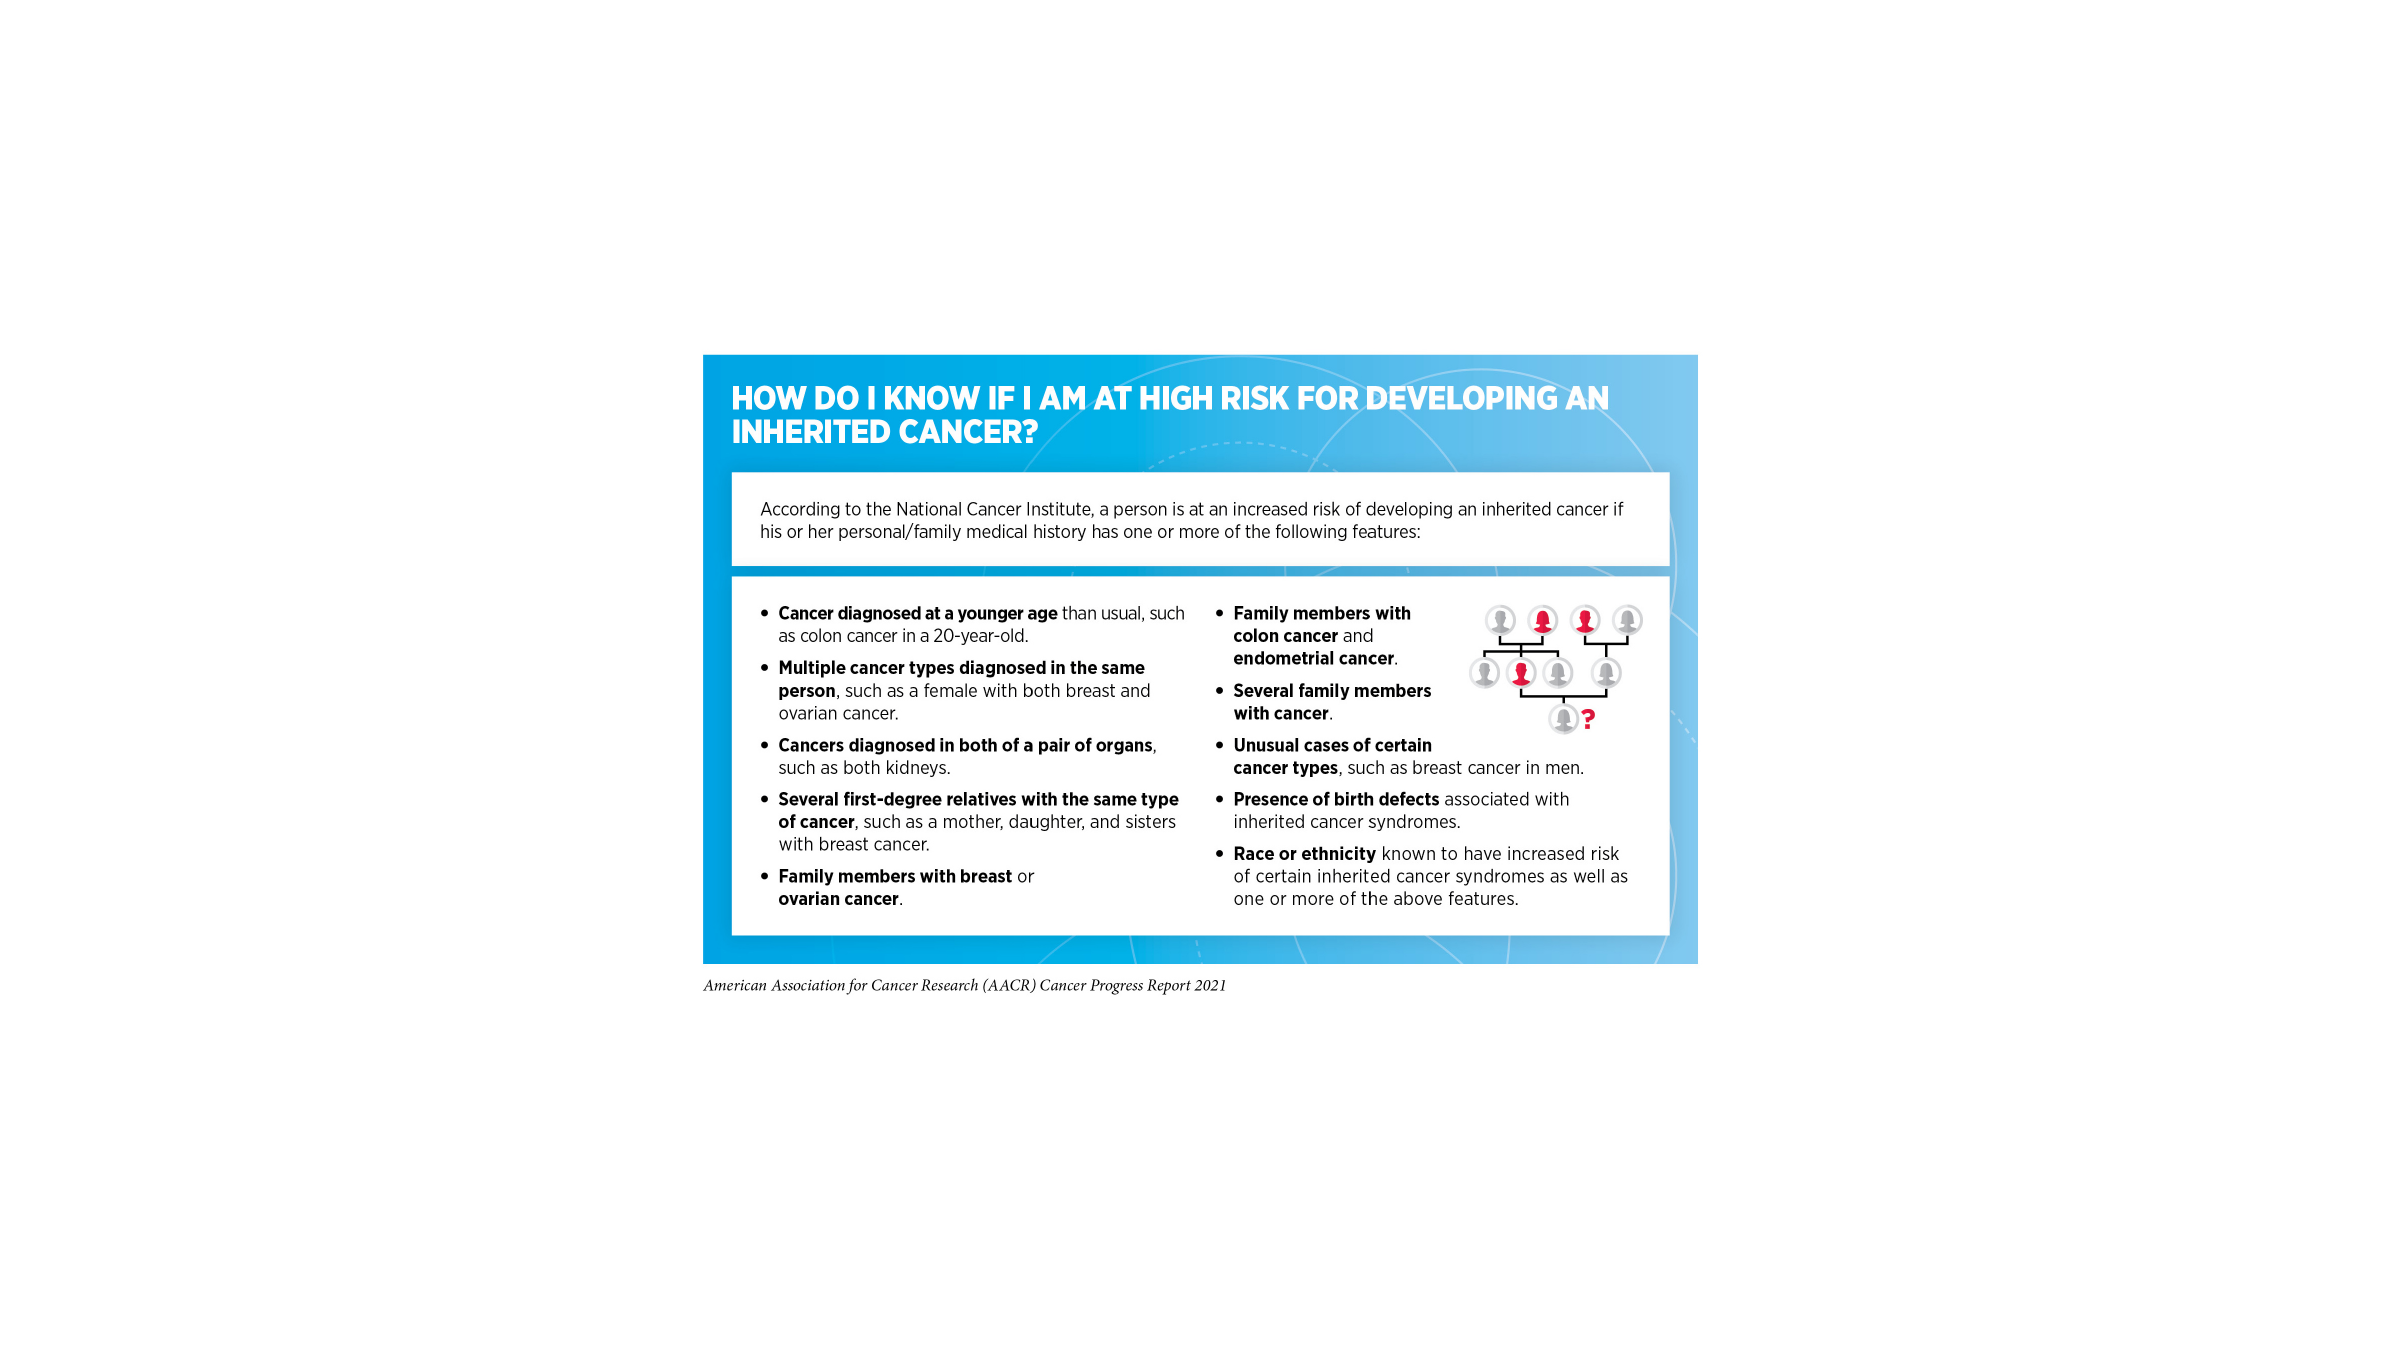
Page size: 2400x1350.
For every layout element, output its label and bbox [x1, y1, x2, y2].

picture [693, 344, 1707, 1006]
